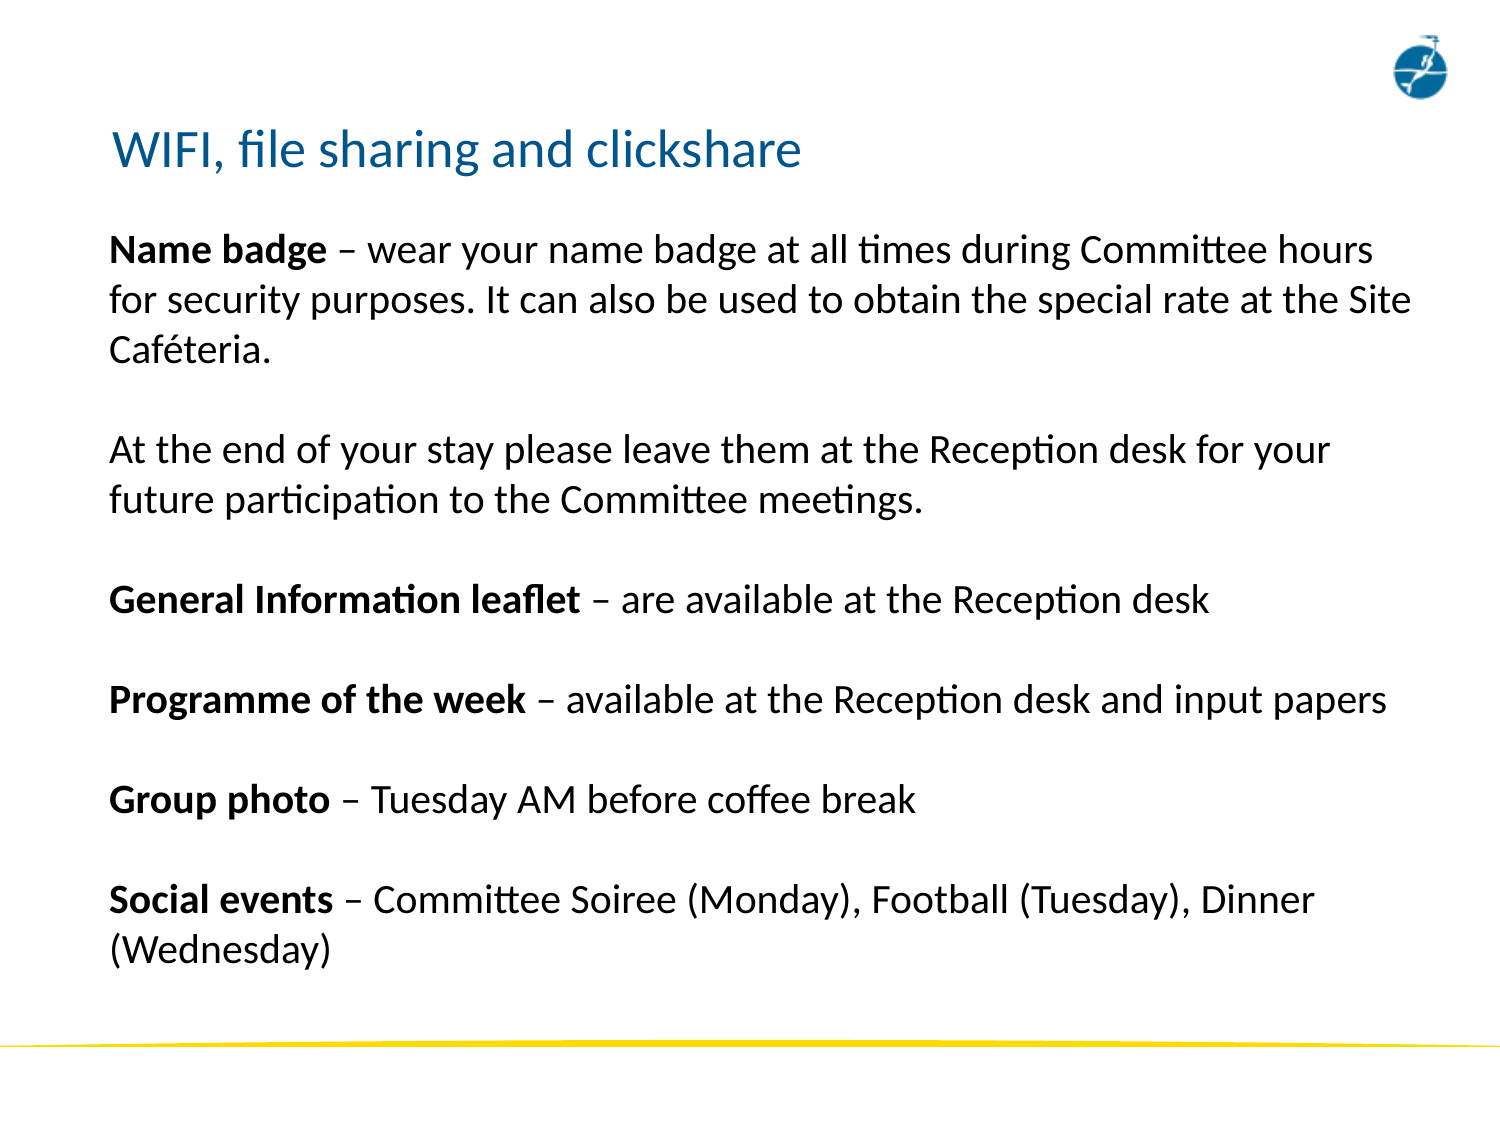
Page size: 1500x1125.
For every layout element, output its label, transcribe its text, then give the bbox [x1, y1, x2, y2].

title WIFI, file sharing and clickshare [112, 25, 1388, 179]
text_box Name badge – wear your name badge at all times during Committee hours for security purposes. It can also be used to obtain the special rate at the Site Caféteria. At the end of your stay please leave them at the Reception desk for your future participation to the Committee meetings. General Information leaflet – are available at the Reception desk Programme of the week – available at the Reception desk and input papers Group photo – Tuesday AM before coffee break Social events – Committee Soiree (Monday), Football (Tuesday), Dinner (Wednesday) [94, 214, 1442, 980]
